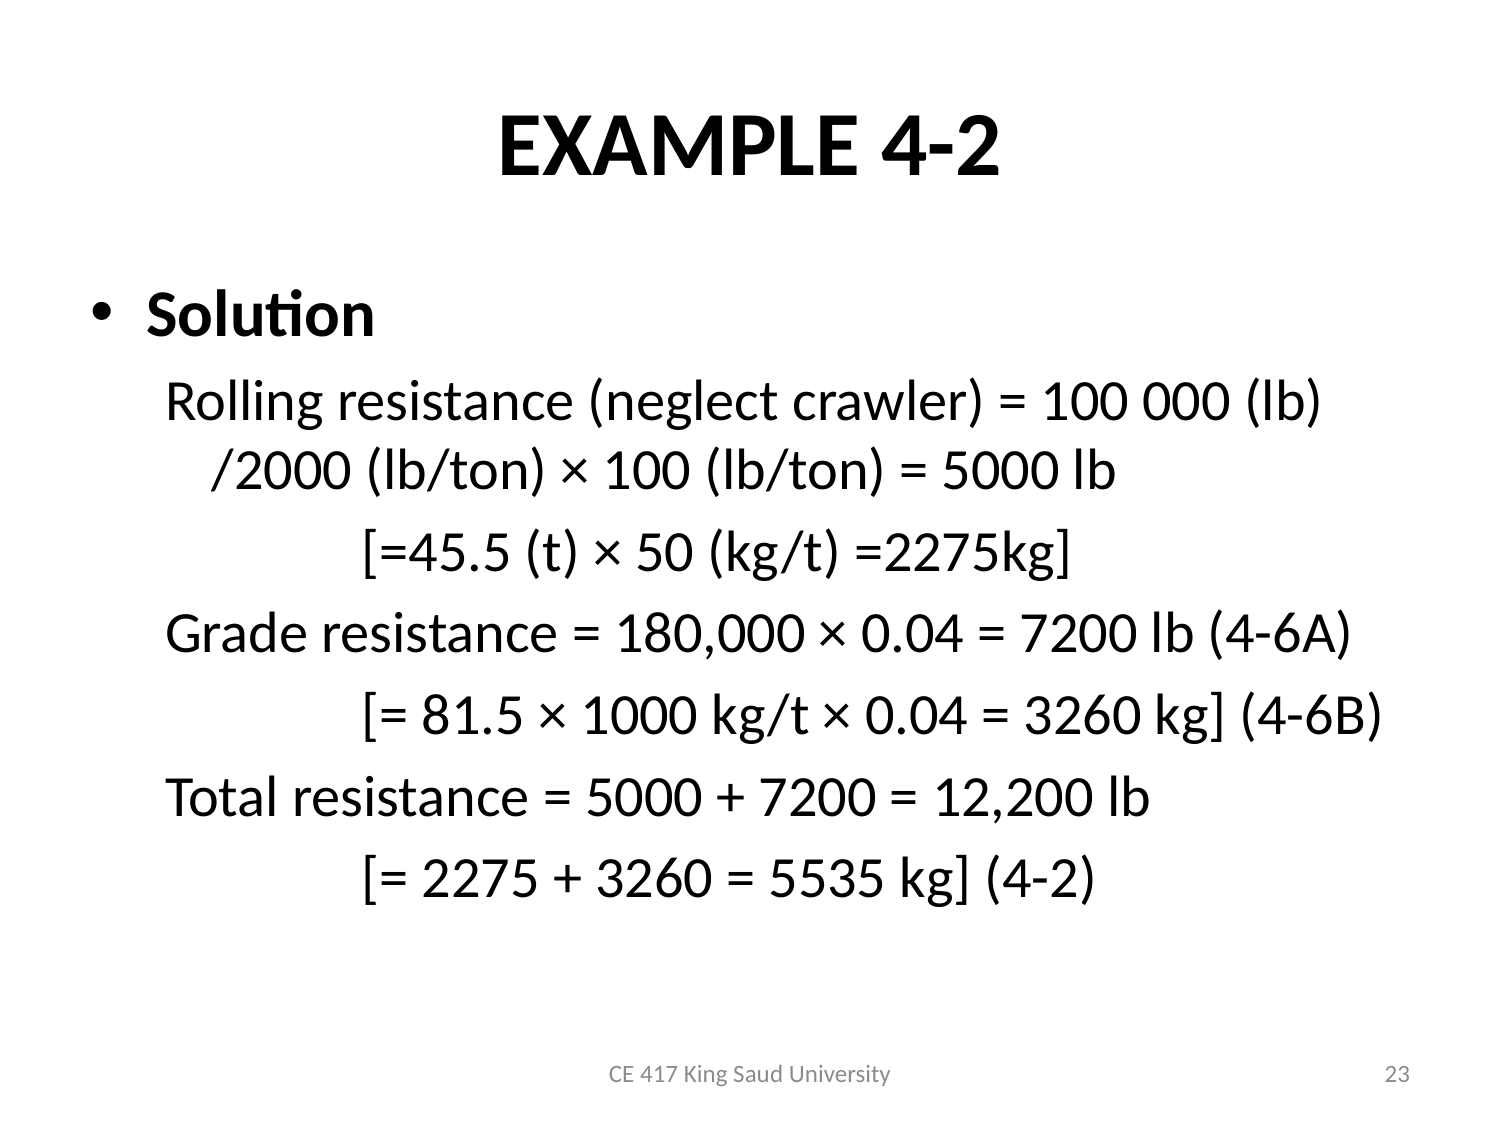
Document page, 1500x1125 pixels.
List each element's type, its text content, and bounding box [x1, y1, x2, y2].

title EXAMPLE 4-2 [75, 45, 1425, 233]
list Solution Rolling resistance (neglect crawler) = 100 000 (lb) /2000 (lb/ton) × 100 (lb/ton) = 5000 lb [=45.5 (t) × 50 (kg/t) =2275kg] Grade resistance = 180,000 × 0.04 = 7200 lb (4-6A) [= 81.5 × 1000 kg/t × 0.04 = 3260 kg] (4-6B) Total resistance = 5000 + 7200 = 12,200 lb [= 2275 + 3260 = 5535 kg] (4-2) [75, 262, 1425, 1005]
footer CE 417 King Saud University [512, 1042, 988, 1103]
slide_number 23 [1074, 1042, 1425, 1103]
